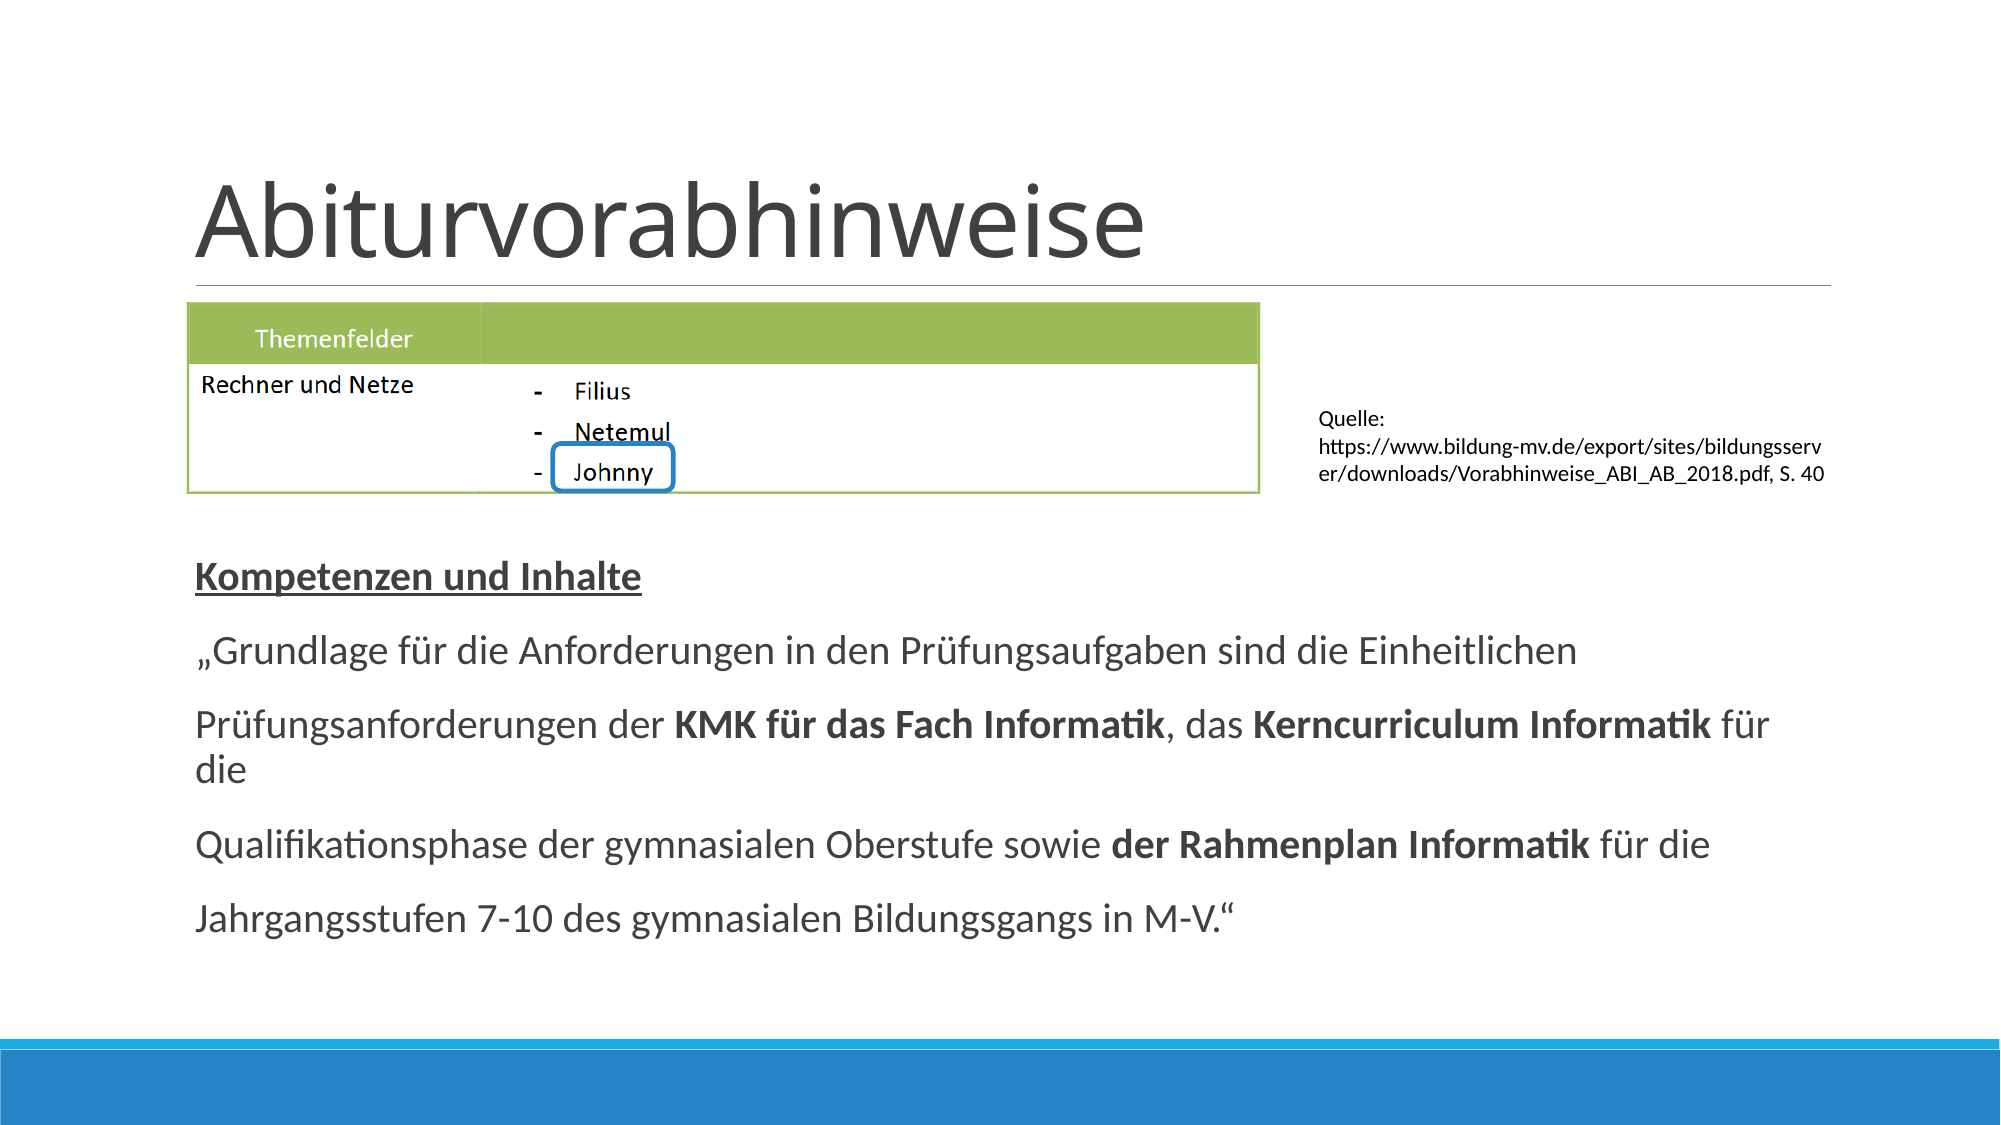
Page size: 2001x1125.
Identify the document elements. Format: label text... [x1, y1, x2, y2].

picture [163, 293, 1305, 496]
title Abiturvorabhinweise [180, 47, 1830, 285]
list Kompetenzen und Inhalte „Grundlage für die Anforderungen in den Prüfungsaufgaben sind die Einheitlichen Prüfungsanforderungen der KMK für das Fach Informatik, das Kerncurriculum Informatik für die Qualifikationsphase der gymnasialen Oberstufe sowie der Rahmenplan Informatik für die Jahrgangsstufen 7-10 des gymnasialen Bildungsgangs in M-V.“ [180, 547, 1830, 963]
text_box Quelle: https://www.bildung-mv.de/export/sites/bildungsserver/downloads/Vorabhinweise_ABI_AB_2018.pdf, S. 40 [1312, 396, 1849, 494]
